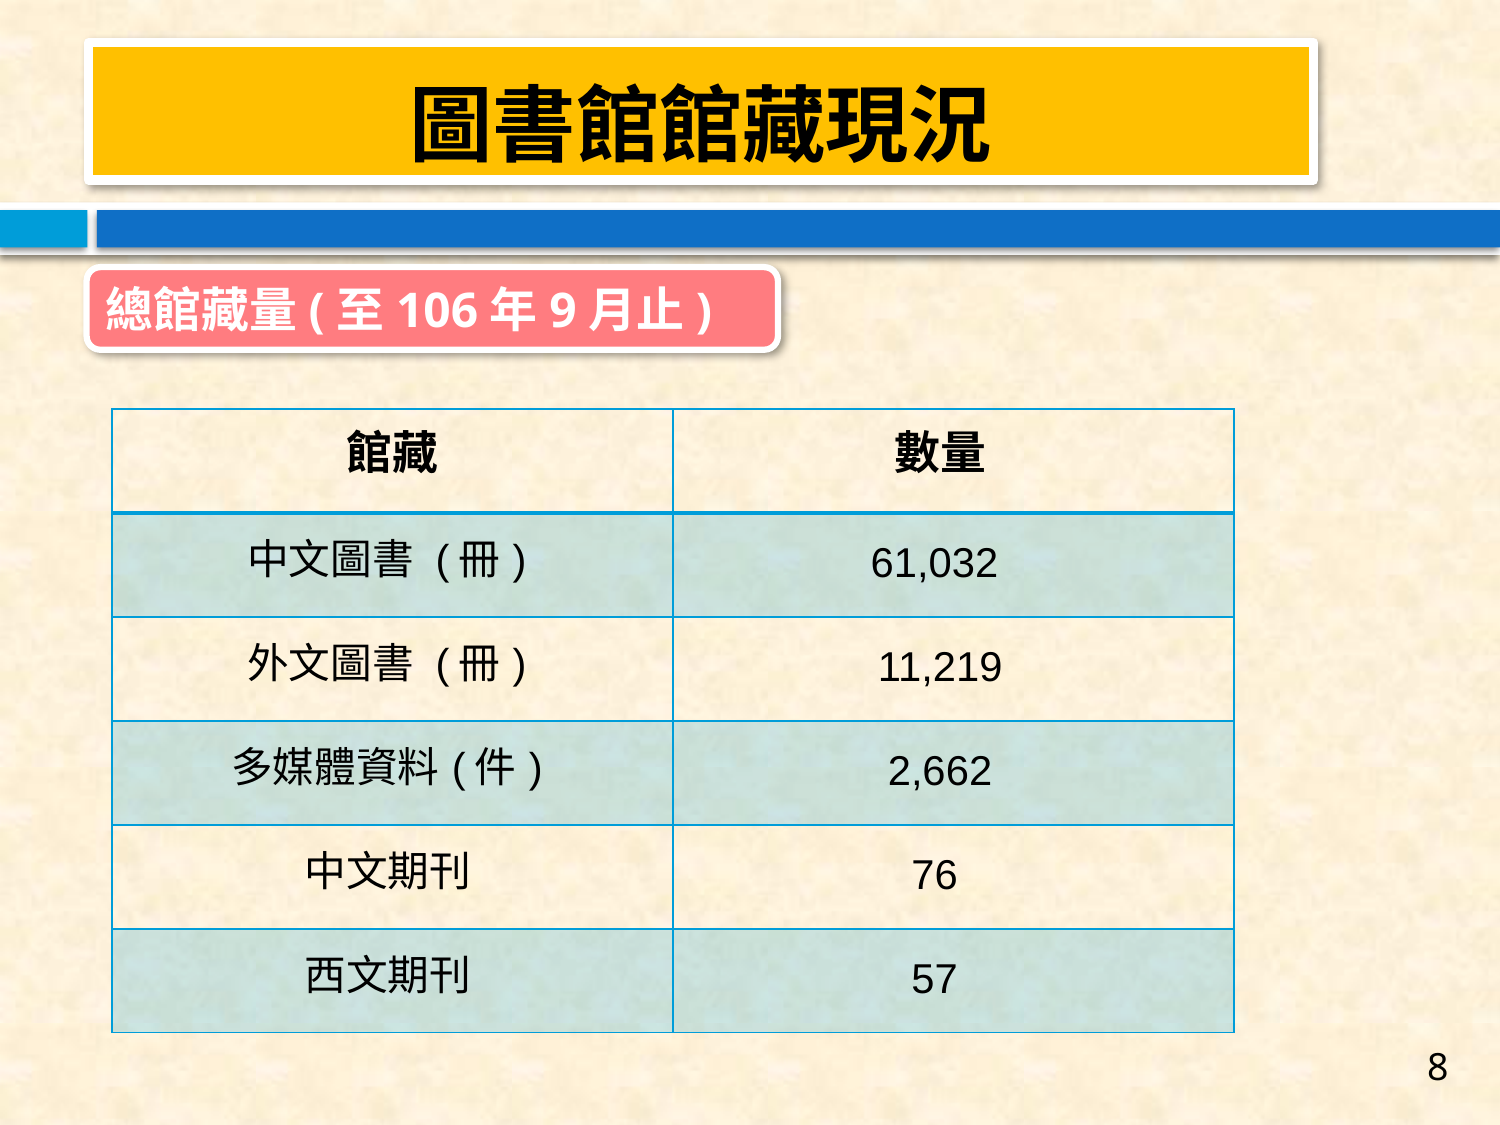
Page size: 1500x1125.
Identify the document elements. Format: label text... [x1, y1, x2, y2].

table_cell 11,219 [674, 618, 1233, 720]
text_box 總館藏量(至106年9月止) [85, 265, 780, 352]
table_cell 外文圖書 (冊) [113, 618, 672, 720]
table_cell 61,032 [674, 515, 1233, 616]
table_cell 西文期刊 [113, 930, 672, 1032]
picture [0, 0, 1500, 202]
table_cell 2,662 [674, 722, 1233, 824]
picture [0, 255, 1500, 1125]
table_header 館藏 [113, 410, 672, 511]
text_box 圖書館館藏現況 [87, 41, 1315, 181]
table_header 數量 [674, 410, 1233, 511]
table_cell 57 [674, 930, 1233, 1032]
table_cell 中文期刊 [113, 826, 672, 928]
table_cell 多媒體資料(件) [113, 722, 672, 824]
slide_number 8 [1387, 1023, 1488, 1109]
table_cell 中文圖書 (冊) [113, 515, 672, 616]
table_cell 76 [674, 826, 1233, 928]
